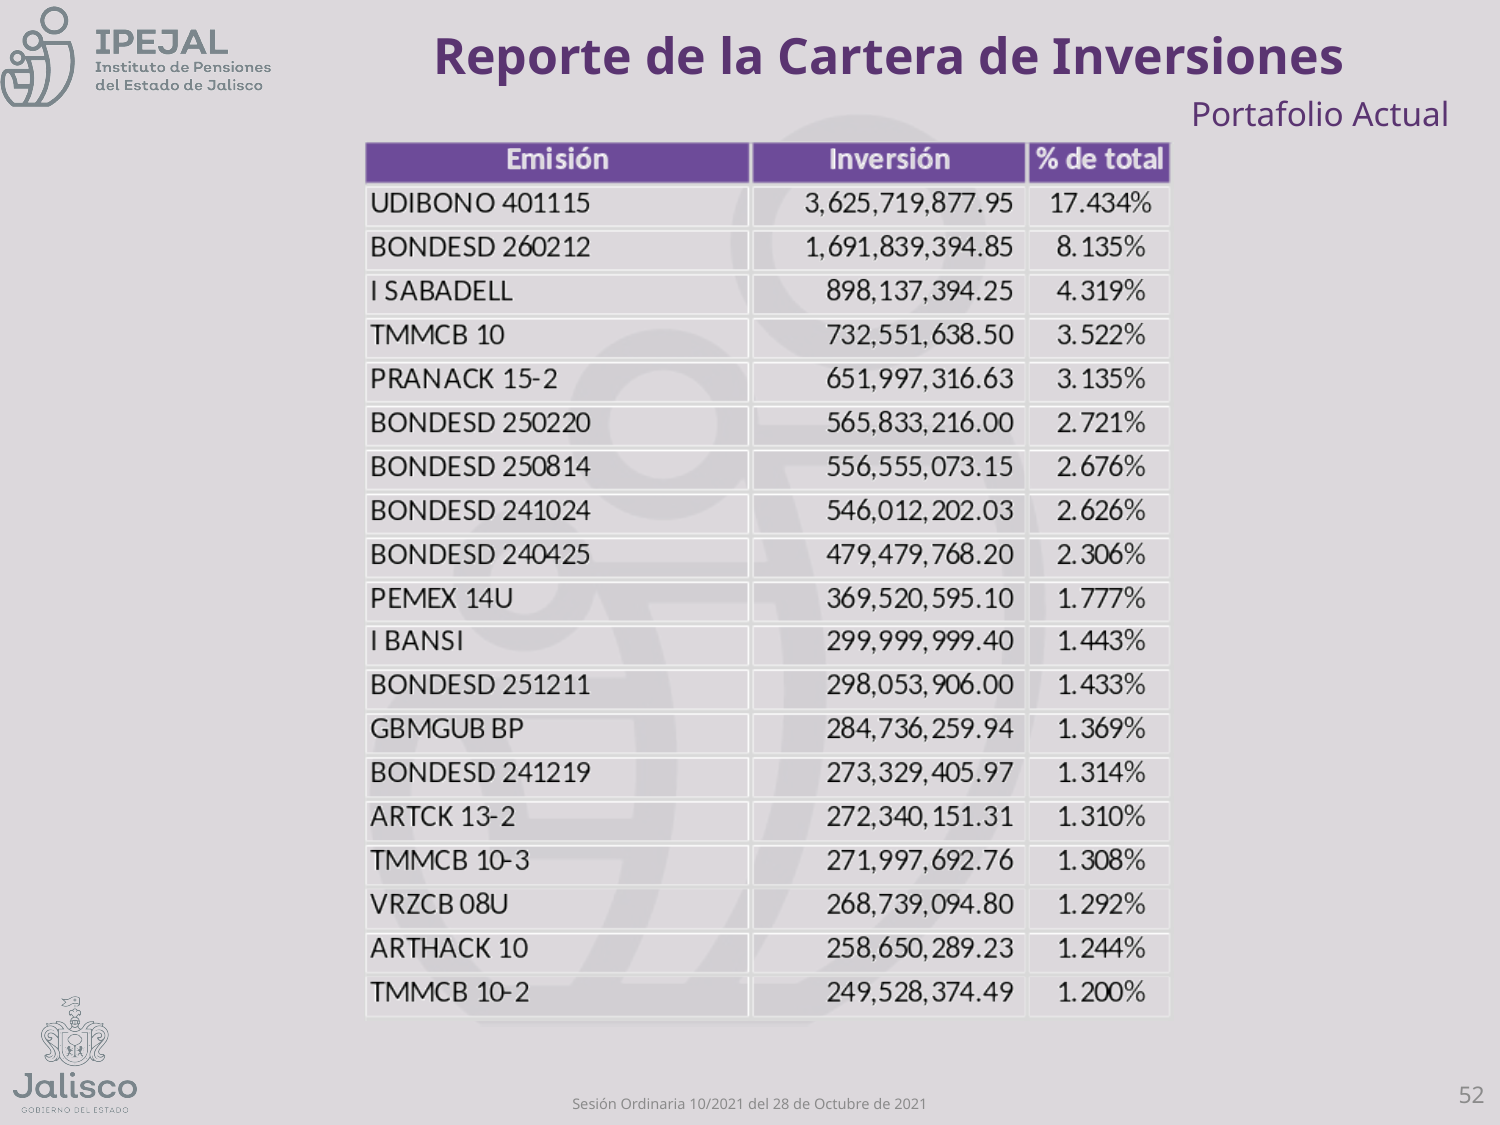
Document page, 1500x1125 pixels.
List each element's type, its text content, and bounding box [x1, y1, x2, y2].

text_box Reporte de la Cartera de Inversiones [277, 23, 1500, 149]
picture [363, 141, 1174, 1021]
text_box Portafolio Actual [1176, 86, 1465, 141]
picture [0, 988, 166, 1125]
slide_number 52 [1411, 1066, 1500, 1125]
footer Sesión Ordinaria 10/2021 del 28 de Octubre de 2021 [472, 1074, 1028, 1125]
picture [0, 6, 271, 107]
